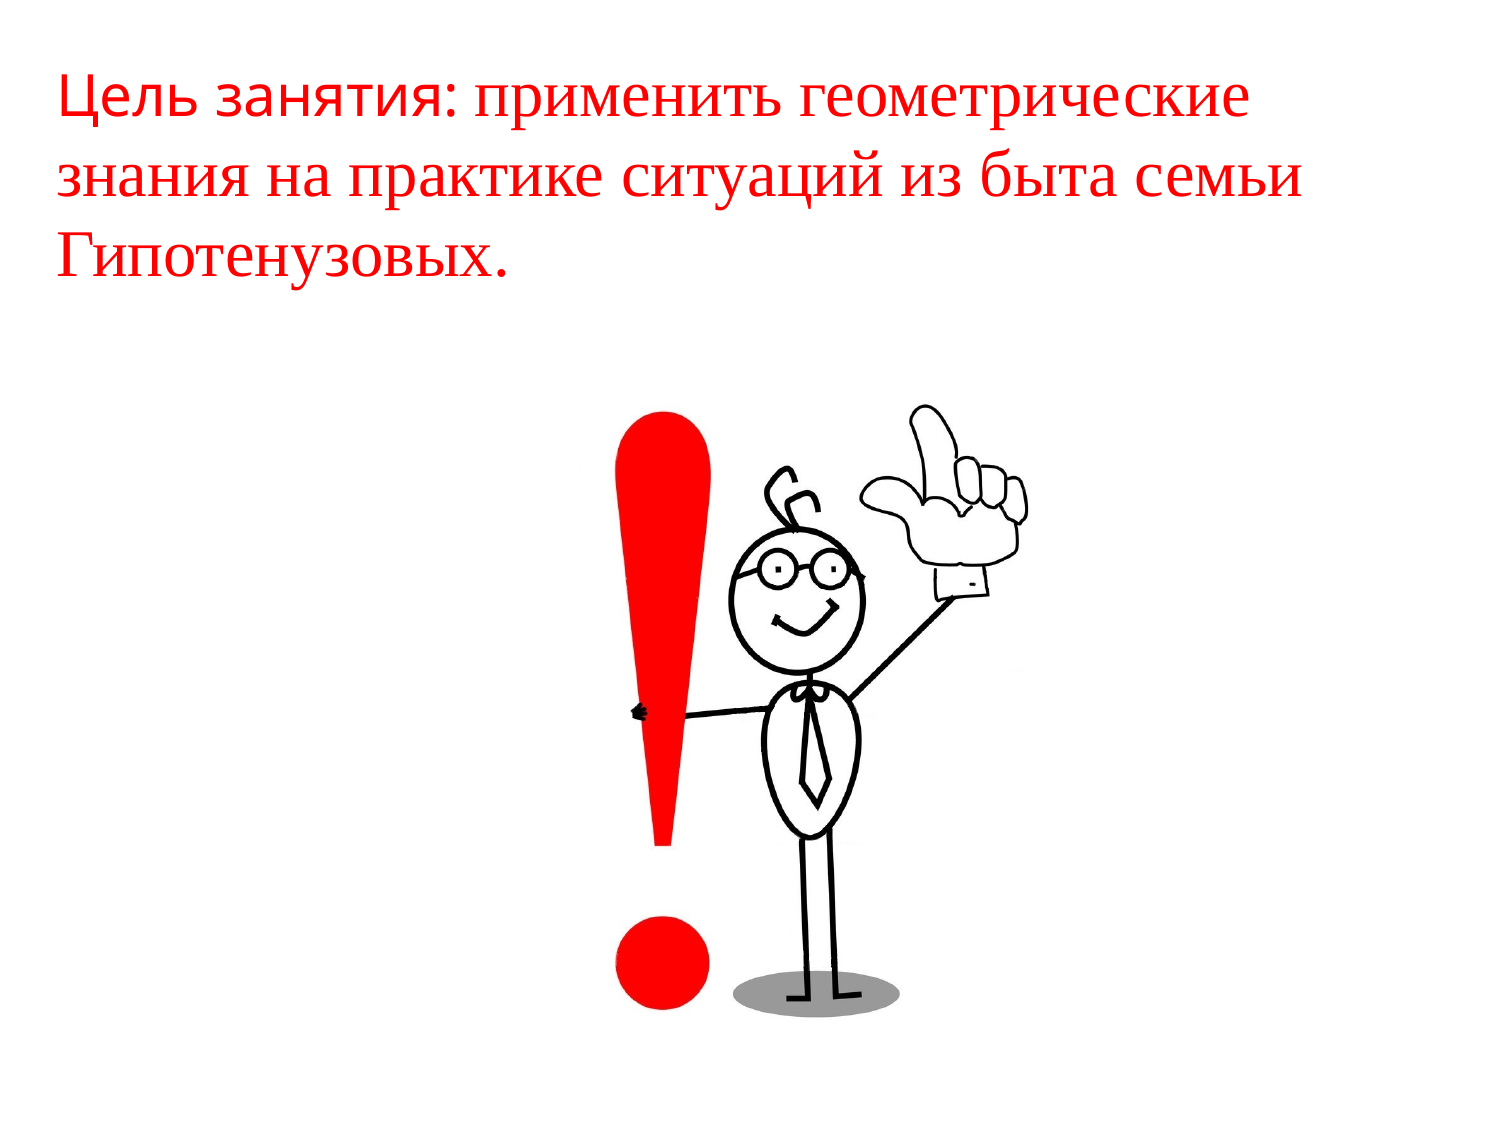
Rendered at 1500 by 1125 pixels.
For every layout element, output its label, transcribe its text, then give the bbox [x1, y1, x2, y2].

text_box Цель занятия: применить геометрические знания на практике ситуаций из быта семьи Гипотенузовых. [41, 42, 1447, 298]
picture [548, 385, 1064, 1031]
